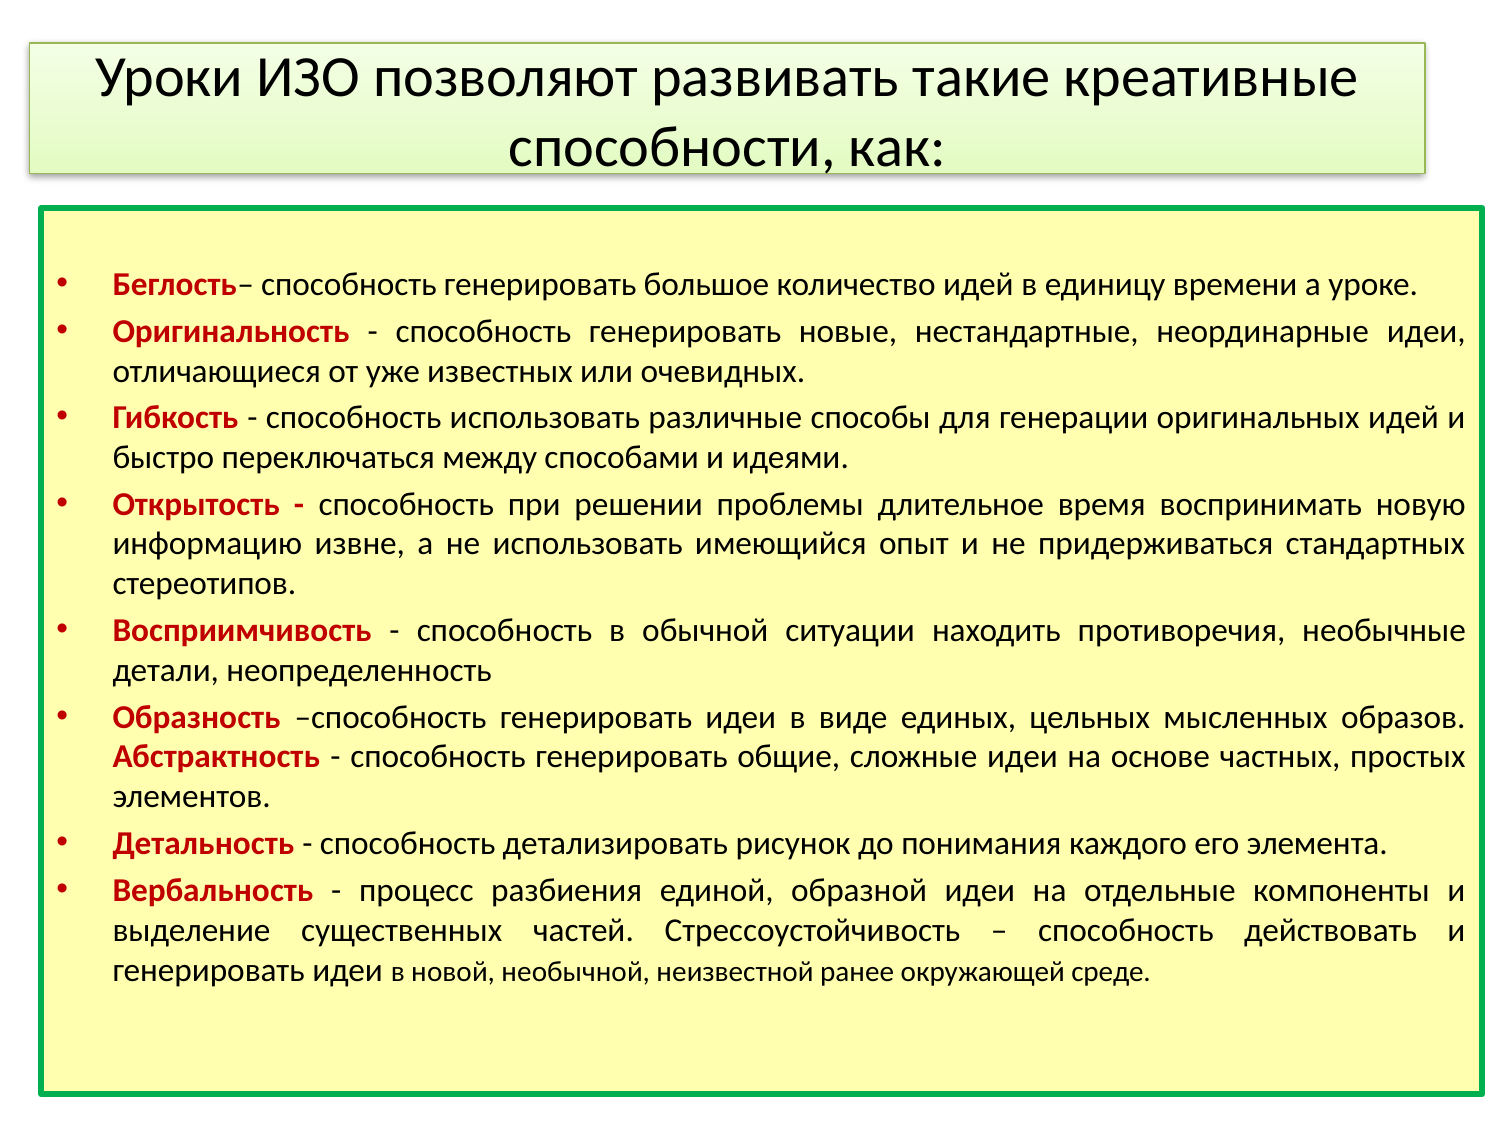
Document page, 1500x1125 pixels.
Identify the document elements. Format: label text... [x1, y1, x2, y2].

list Беглость– способность генерировать большое количество идей в единицу времени а уроке. Оригинальность - способность генерировать новые, нестандартные, неординарные идеи, отличающиеся от уже известных или очевидных. Гибкость - способность использовать различные способы для генерации оригинальных идей и быстро переключаться между способами и идеями. Открытость - способность при решении проблемы длительное время воспринимать новую информацию извне, а не использовать имеющийся опыт и не придерживаться стандартных стереотипов. Восприимчивость - способность в обычной ситуации находить противоречия, необычные детали, неопределенность Образность –способность генерировать идеи в виде единых, цельных мысленных образов. Абстрактность - способность генерировать общие, сложные идеи на основе частных, простых элементов. Детальность - способность детализировать рисунок до понимания каждого его элемента. Вербальность - процесс разбиения единой, образной идеи на отдельные компоненты и выделение существенных частей. Стрессоустойчивость – способность действовать и генерировать идеи в новой, необычной, неизвестной ранее окружающей среде. [41, 208, 1483, 1094]
title Уроки ИЗО позволяют развивать такие креативные способности, как: [29, 42, 1426, 174]
